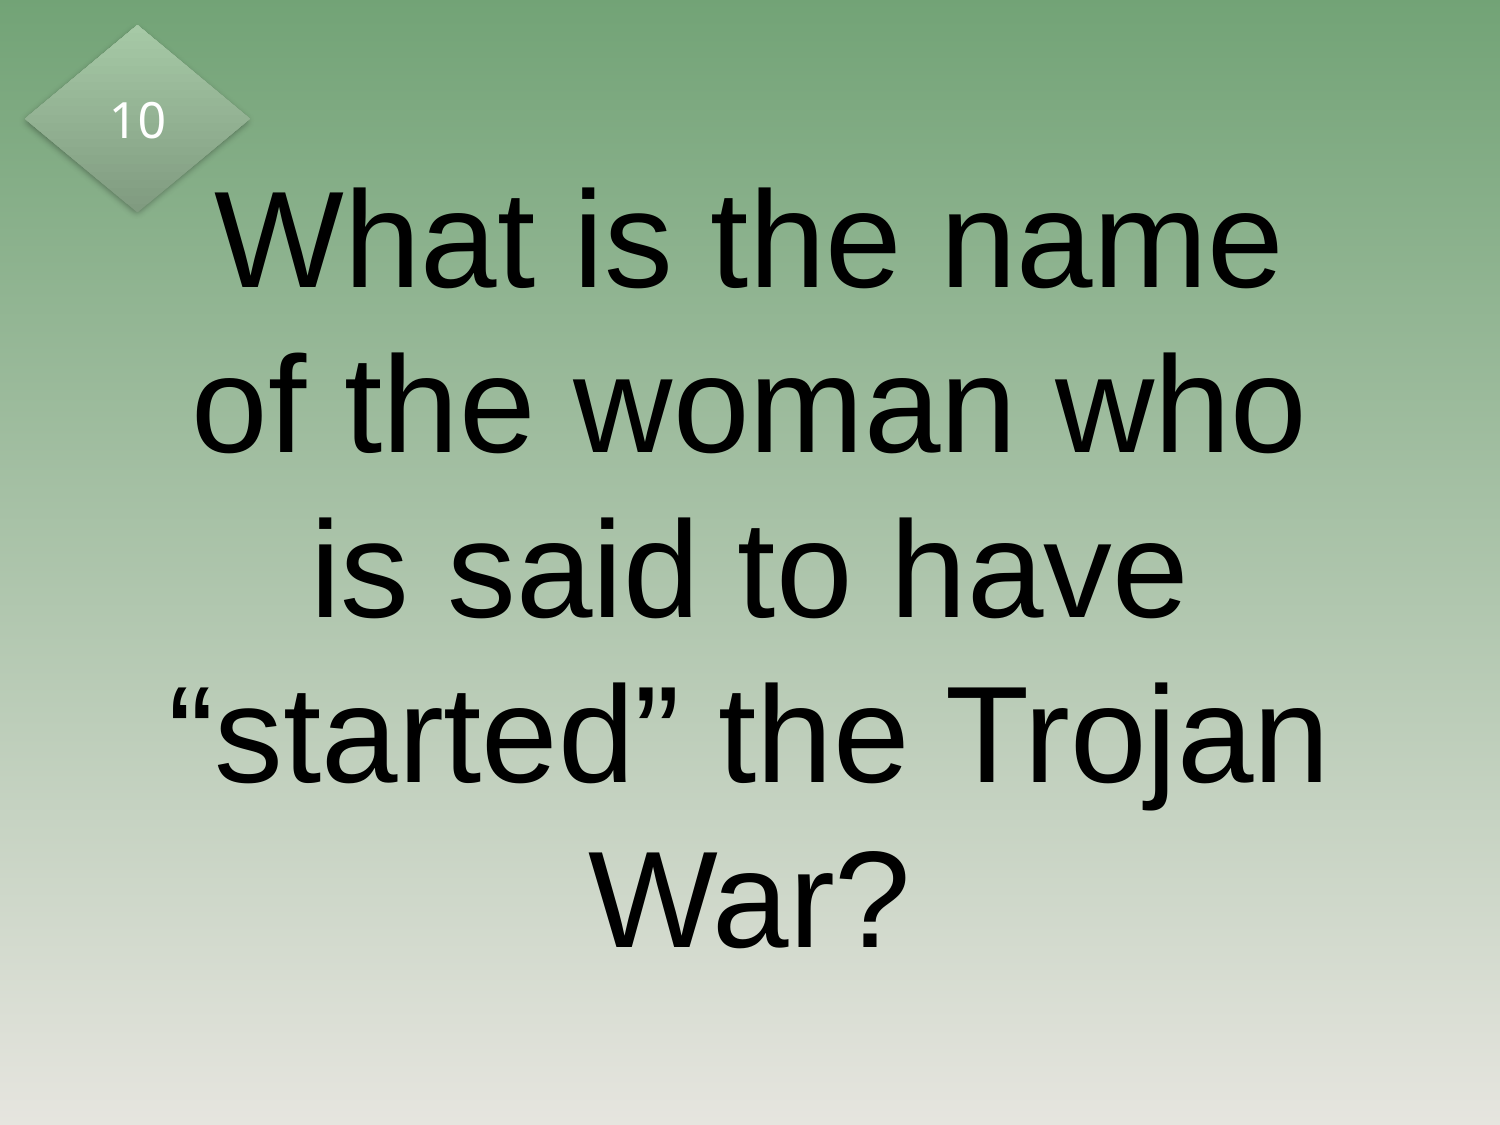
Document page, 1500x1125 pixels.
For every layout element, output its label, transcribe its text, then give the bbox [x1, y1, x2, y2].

title What is the name of the woman who is said to have “started” the Trojan War? [137, 99, 1363, 1026]
text_box 10 [24, 24, 250, 213]
